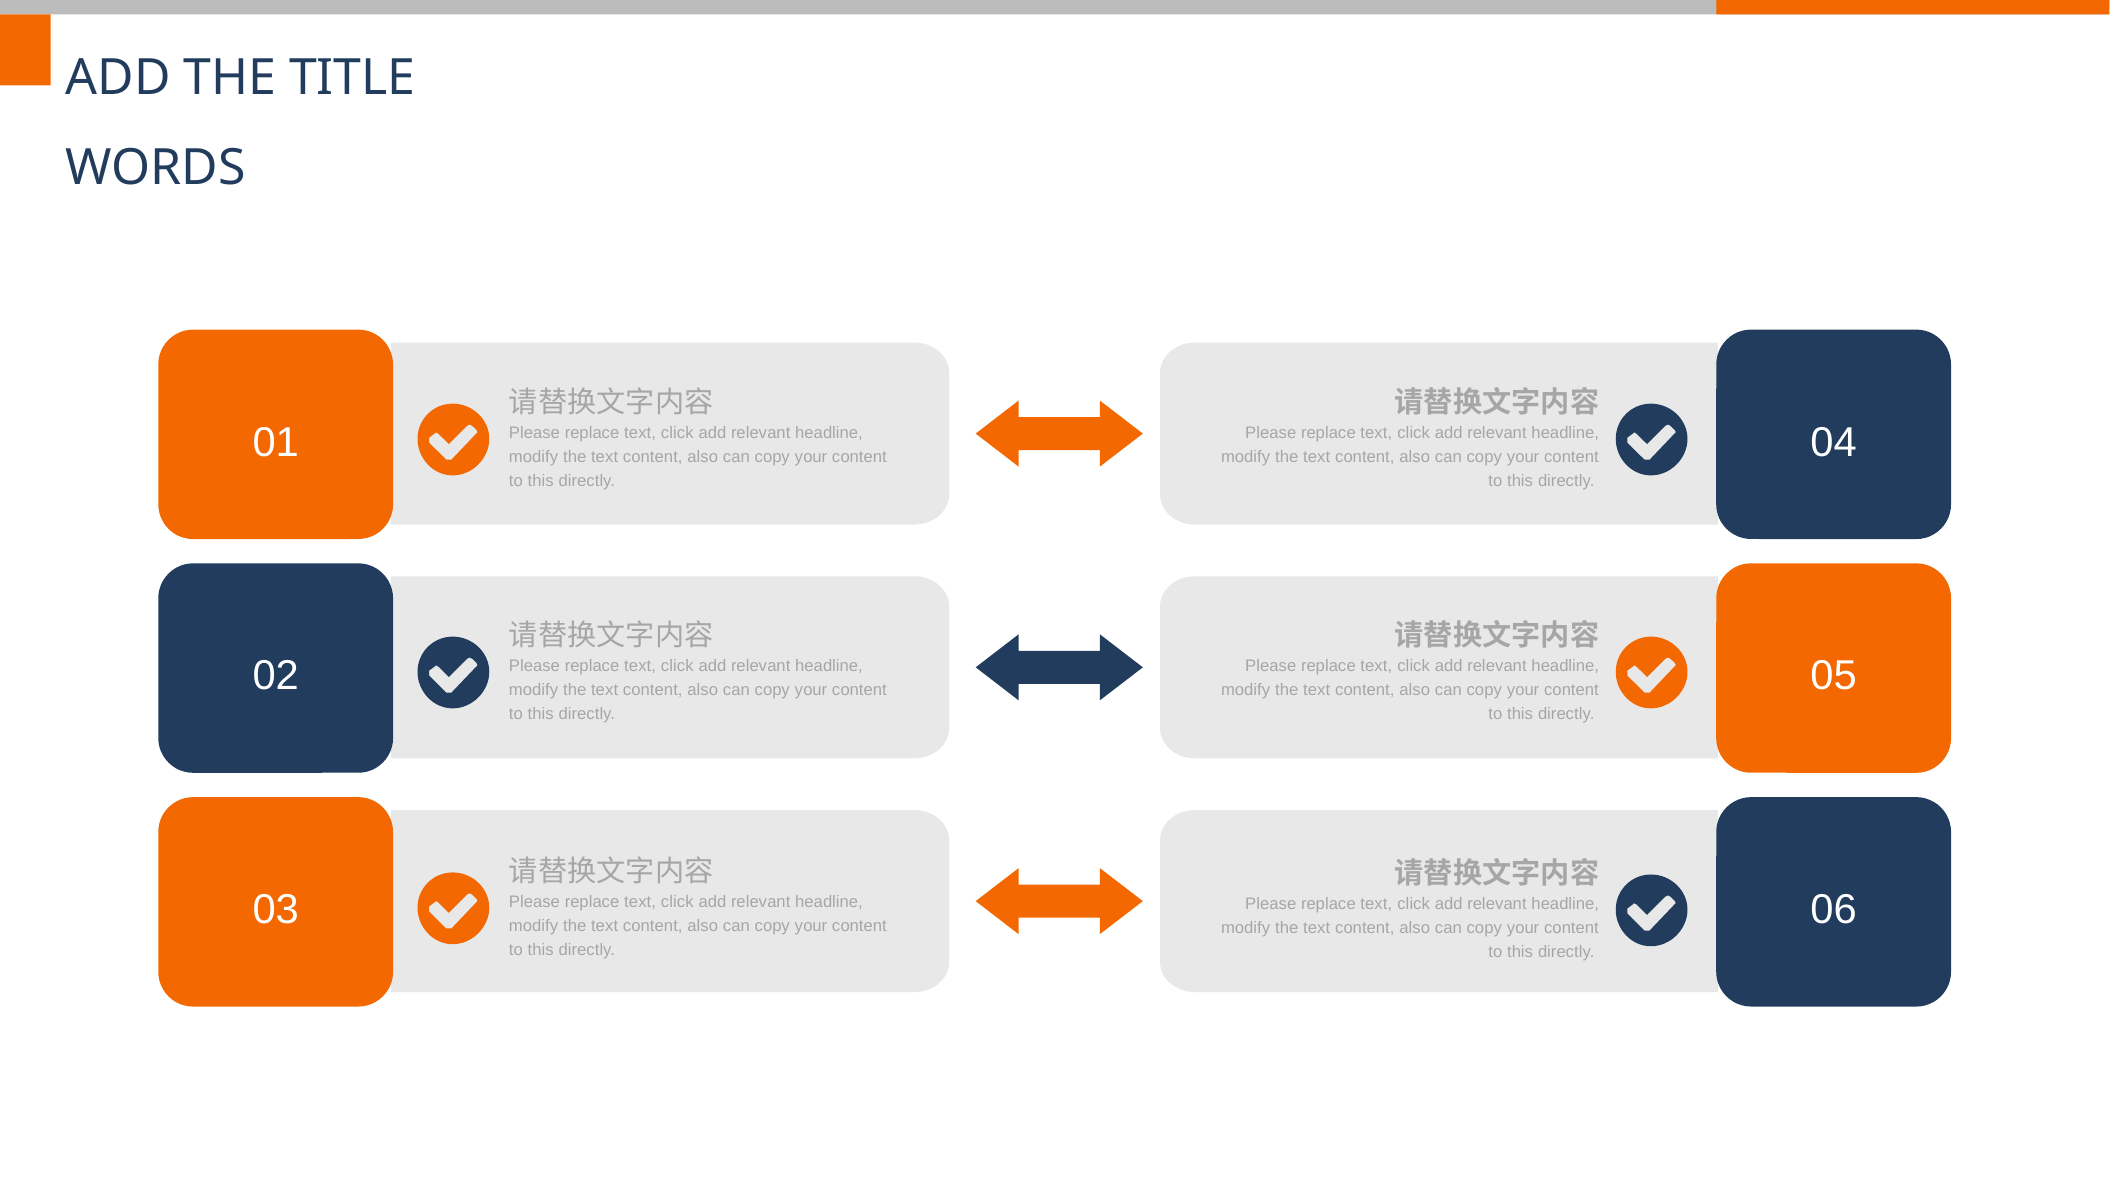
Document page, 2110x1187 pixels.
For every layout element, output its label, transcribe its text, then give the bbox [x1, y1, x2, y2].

text_box [390, 575, 951, 760]
text_box [974, 865, 1145, 937]
text_box 01 [157, 328, 395, 541]
text_box [390, 809, 951, 994]
text_box 02 [157, 562, 395, 774]
text_box 03 [157, 796, 395, 1008]
text_box ADD THE TITLE WORDS [50, 7, 583, 202]
text_box [1615, 636, 1688, 709]
text_box 请替换文字内容 Please replace text, click add relevant headline, modify the text content, also can copy your content to this directly. [508, 609, 897, 723]
text_box [417, 636, 490, 709]
text_box 请替换文字内容 Please replace text, click add relevant headline, modify the text content, also can copy your content to this directly. [508, 376, 897, 490]
text_box 05 [1715, 562, 1953, 774]
text_box [974, 632, 1145, 703]
text_box 请替换文字内容 Please replace text, click add relevant headline, modify the text content, also can copy your content to this directly. [1211, 847, 1600, 961]
text_box [1158, 575, 1720, 760]
text_box [417, 872, 490, 945]
text_box 04 [1715, 328, 1953, 541]
text_box [1158, 809, 1720, 994]
text_box 请替换文字内容 Please replace text, click add relevant headline, modify the text content, also can copy your content to this directly. [1211, 376, 1600, 490]
text_box [1615, 874, 1688, 947]
text_box [1615, 403, 1688, 476]
text_box [1158, 341, 1720, 526]
text_box 请替换文字内容 Please replace text, click add relevant headline, modify the text content, also can copy your content to this directly. [1211, 609, 1600, 723]
text_box [974, 398, 1145, 469]
text_box [417, 403, 490, 476]
text_box 请替换文字内容 Please replace text, click add relevant headline, modify the text content, also can copy your content to this directly. [508, 844, 897, 959]
text_box [390, 341, 951, 526]
text_box 06 [1715, 796, 1953, 1008]
